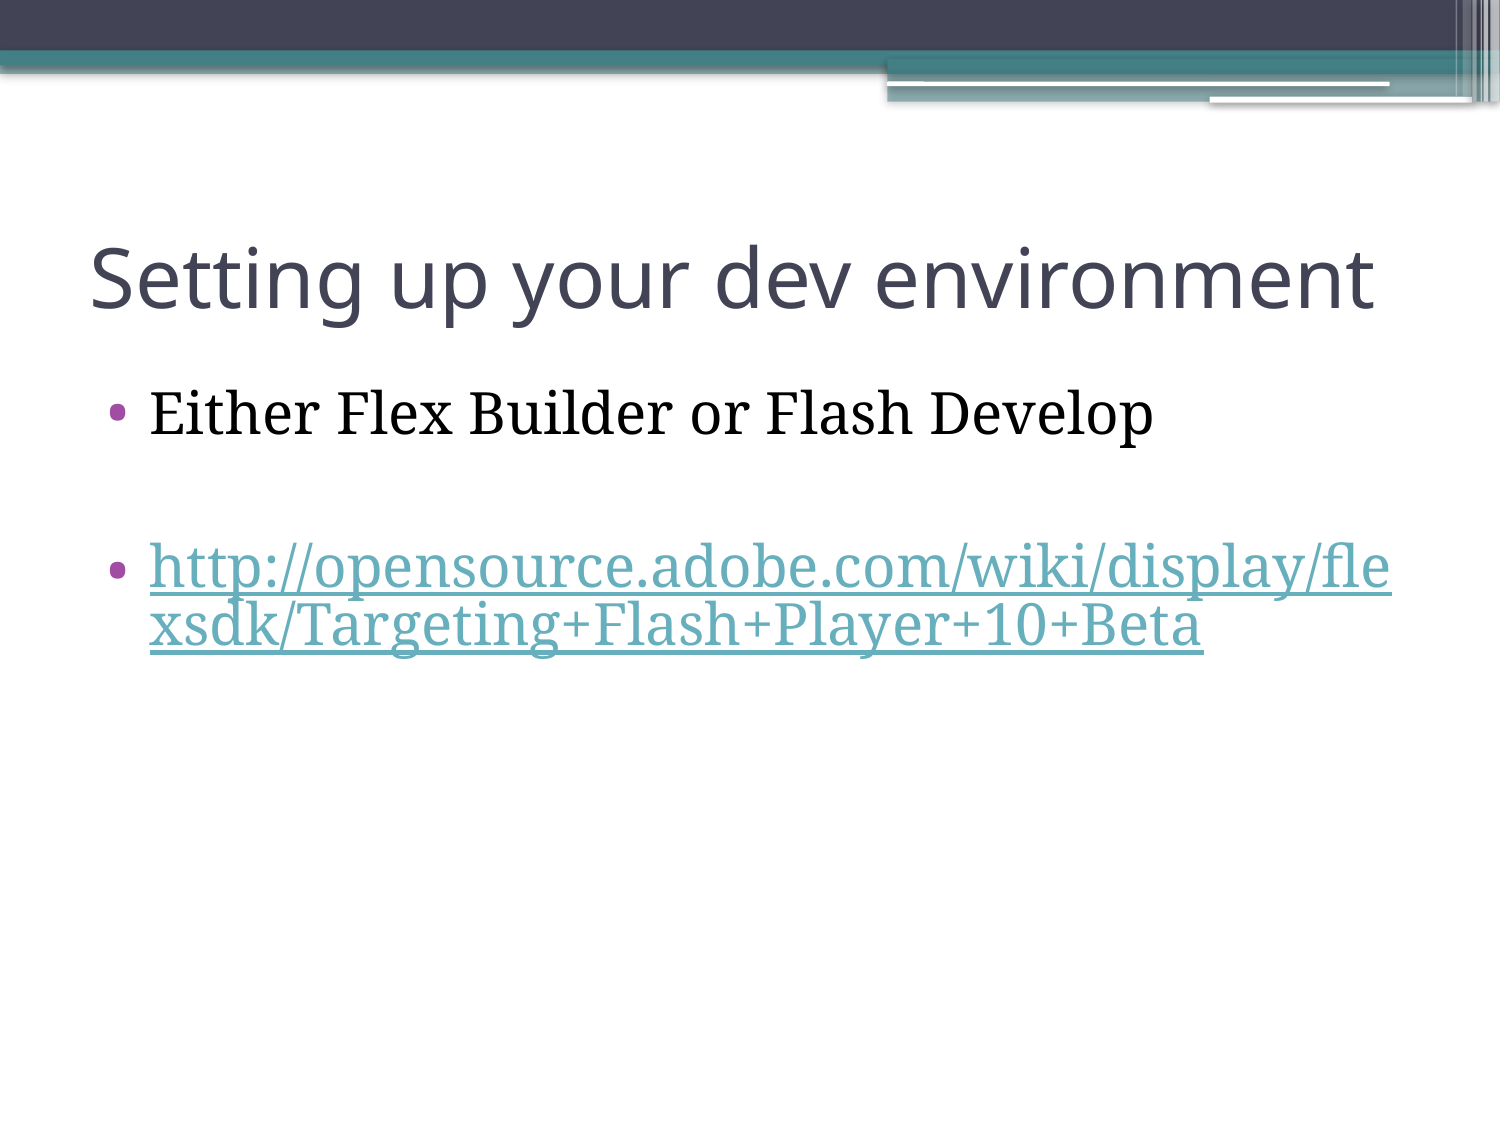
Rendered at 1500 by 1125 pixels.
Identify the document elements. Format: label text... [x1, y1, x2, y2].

list Either Flex Builder or Flash Develop http://opensource.adobe.com/wiki/display/flexsdk/Targeting+Flash+Player+10+Beta [75, 368, 1425, 1079]
title Setting up your dev environment [75, 187, 1425, 363]
